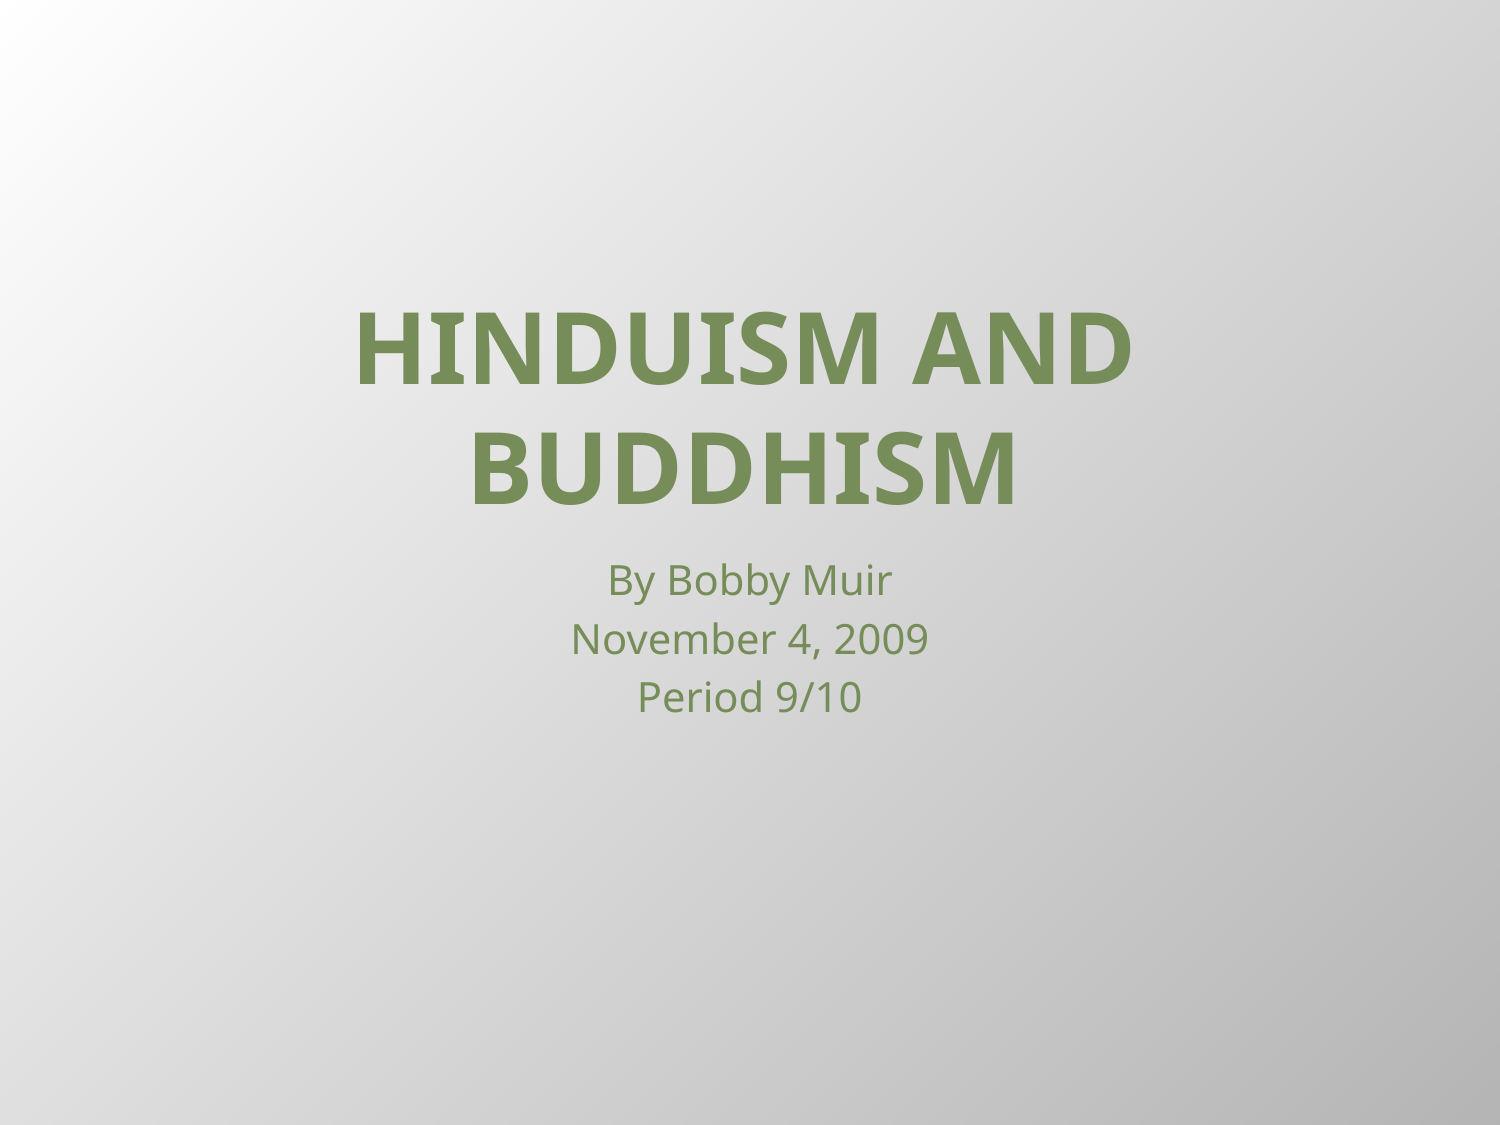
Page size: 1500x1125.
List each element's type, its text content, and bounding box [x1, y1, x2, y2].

title Hinduism and Buddhism [69, 224, 1420, 525]
subtitle By Bobby Muir November 4, 2009 Period 9/10 [225, 546, 1275, 834]
